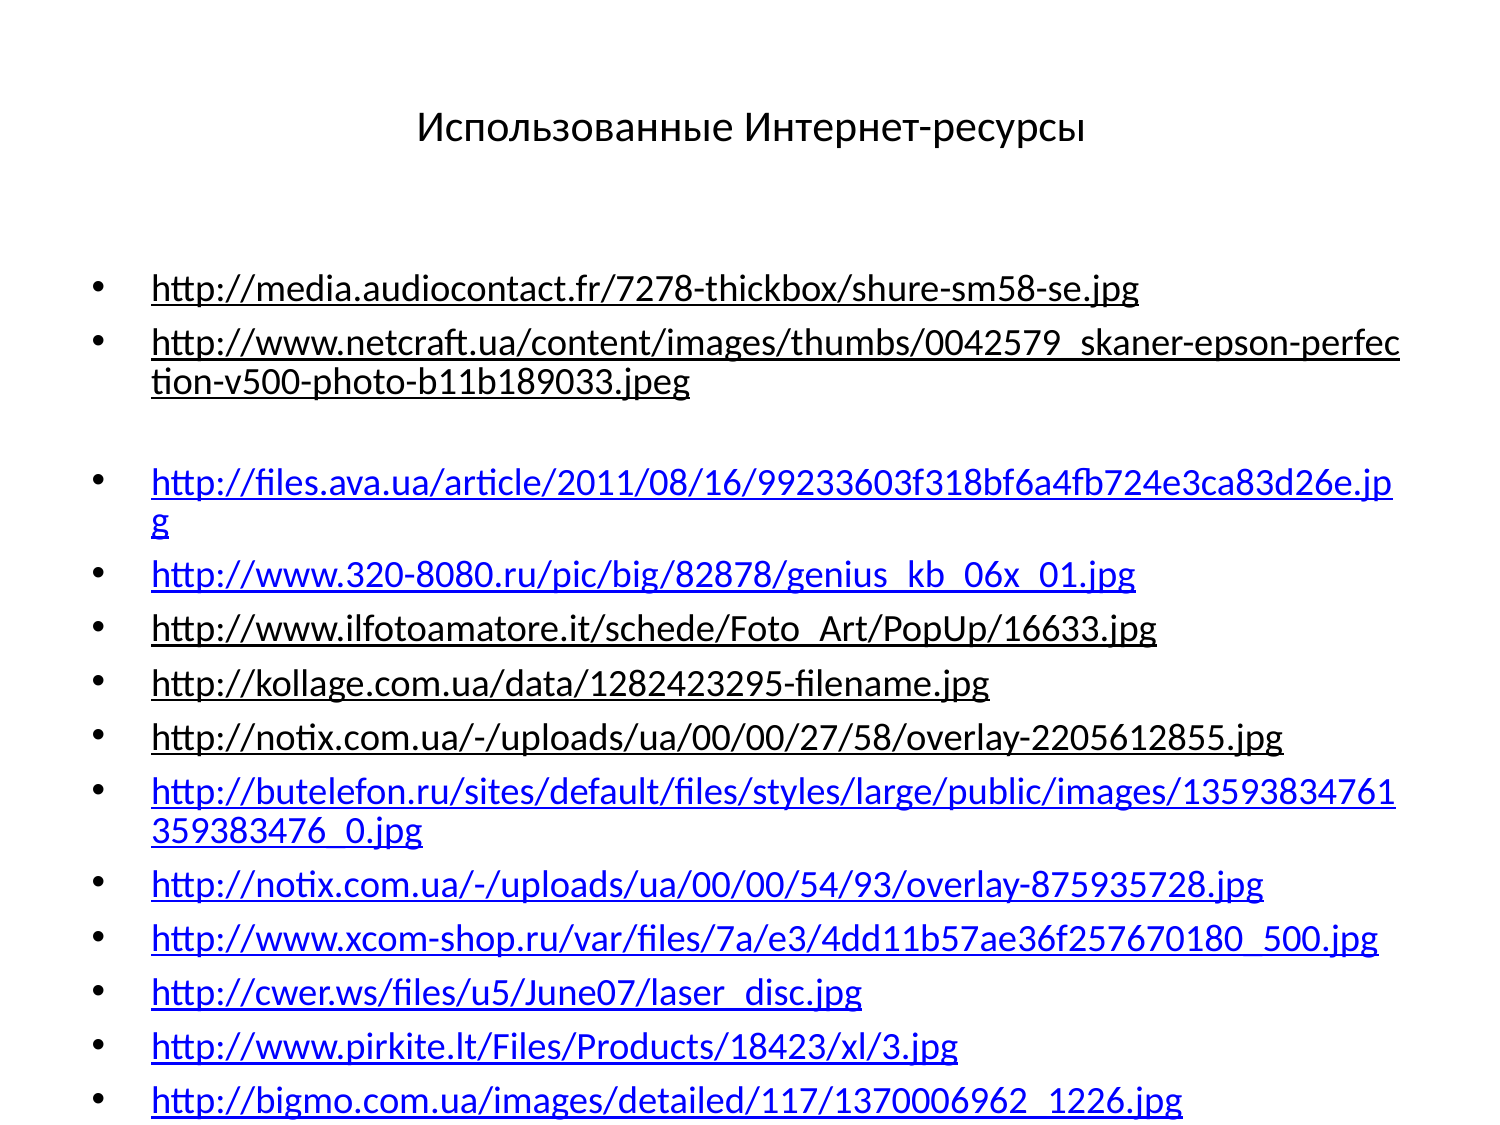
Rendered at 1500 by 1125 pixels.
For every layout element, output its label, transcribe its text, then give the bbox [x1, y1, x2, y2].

title Использованные Интернет-ресурсы [76, 90, 1427, 159]
list http://media.audiocontact.fr/7278-thickbox/shure-sm58-se.jpg http://www.netcraft.ua/content/images/thumbs/0042579_skaner-epson-perfection-v500-photo-b11b189033.jpeg http://files.ava.ua/article/2011/08/16/99233603f318bf6a4fb724e3ca83d26e.jpg http://www.320-8080.ru/pic/big/82878/genius_kb_06x_01.jpg http://www.ilfotoamatore.it/schede/Foto_Art/PopUp/16633.jpg http://kollage.com.ua/data/1282423295-filename.jpg http://notix.com.ua/-/uploads/ua/00/00/27/58/overlay-2205612855.jpg http://butelefon.ru/sites/default/files/styles/large/public/images/13593834761359383476_0.jpg http://notix.com.ua/-/uploads/ua/00/00/54/93/overlay-875935728.jpg http://www.xcom-shop.ru/var/files/7a/e3/4dd11b57ae36f257670180_500.jpg http://cwer.ws/files/u5/June07/laser_disc.jpg http://www.pirkite.lt/Files/Products/18423/xl/3.jpg http://bigmo.com.ua/images/detailed/117/1370006962_1226.jpg http://web-3.ru/data/articles/8137/2.jpg [76, 255, 1427, 1071]
